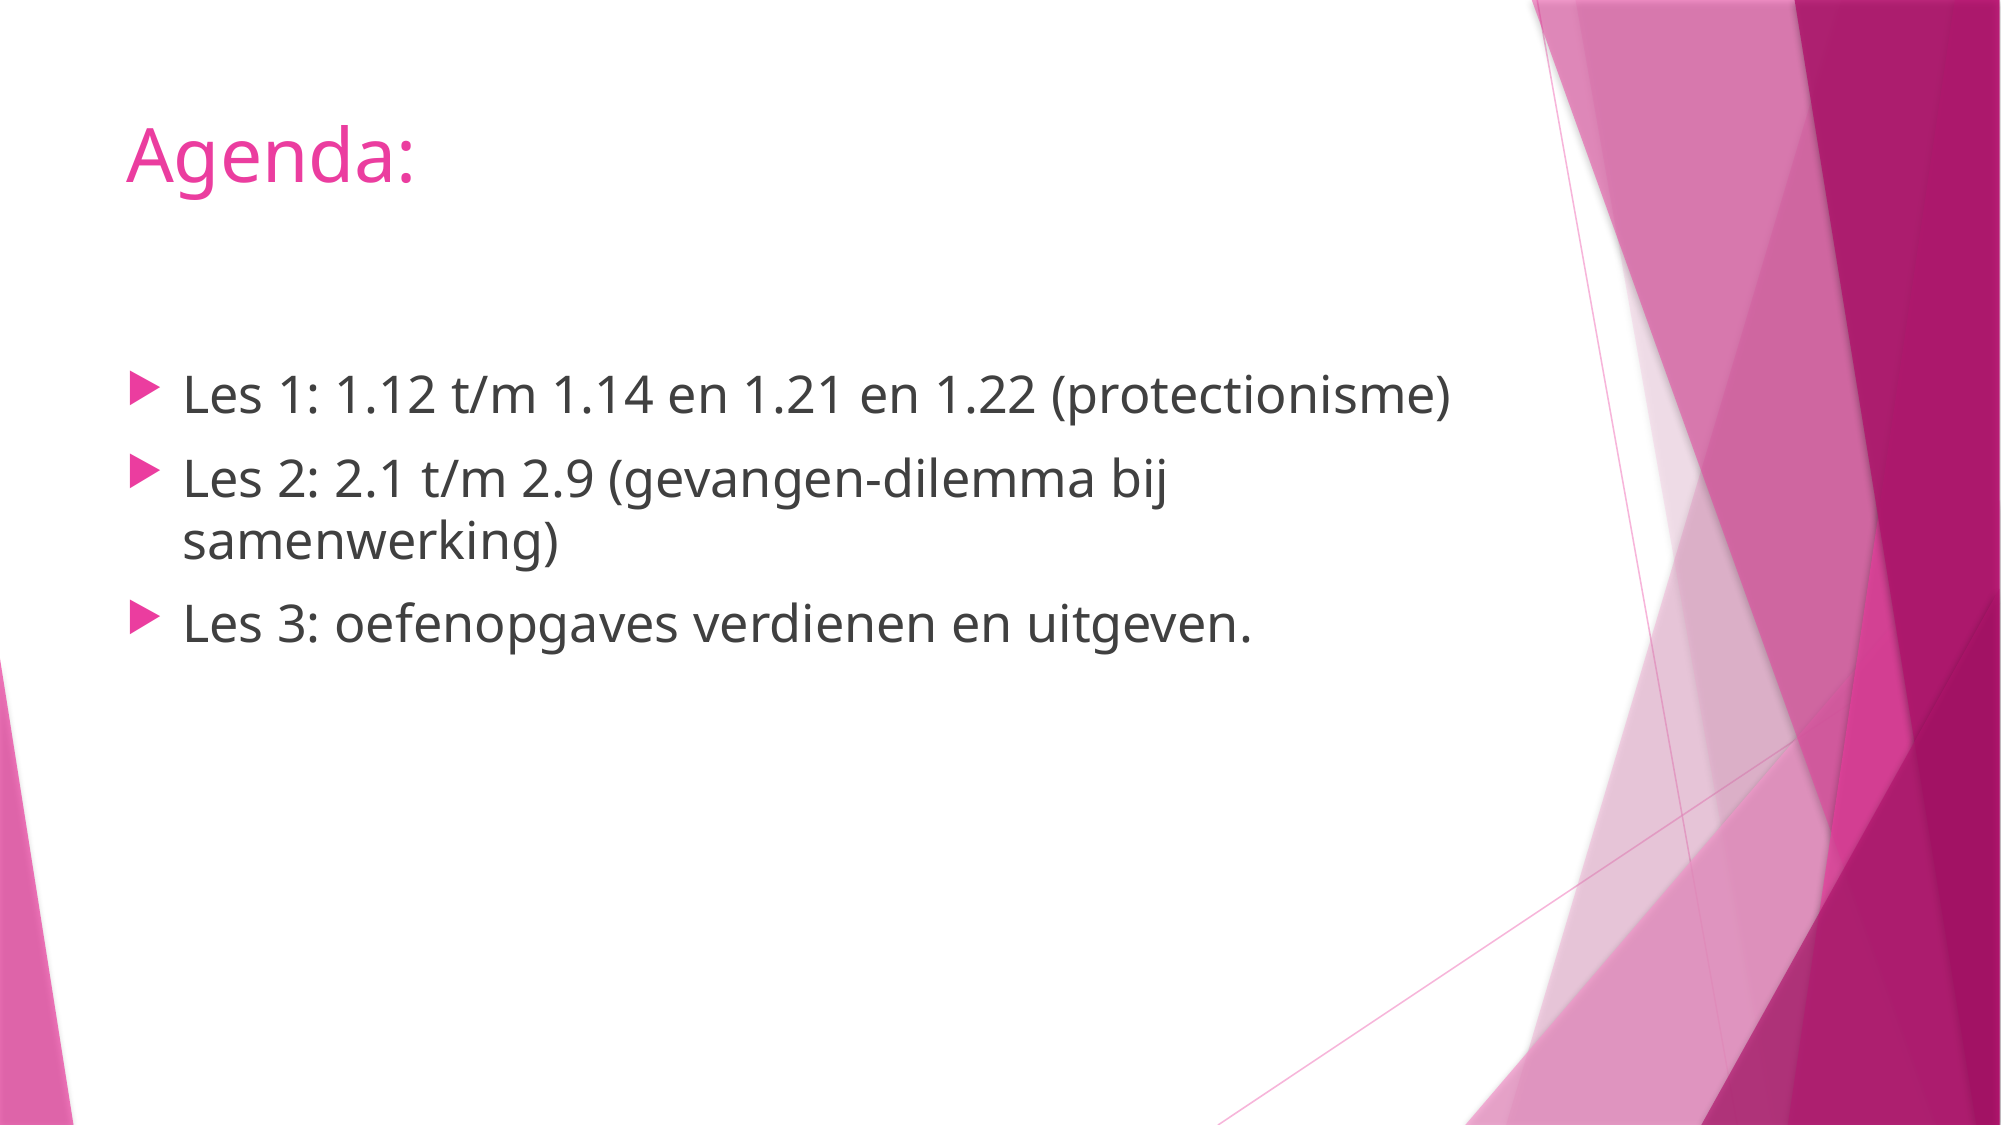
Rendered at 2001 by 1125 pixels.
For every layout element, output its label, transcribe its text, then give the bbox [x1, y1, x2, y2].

title Agenda: [111, 99, 1522, 317]
list Les 1: 1.12 t/m 1.14 en 1.21 en 1.22 (protectionisme) Les 2: 2.1 t/m 2.9 (gevangen-dilemma bij samenwerking) Les 3: oefenopgaves verdienen en uitgeven. [111, 354, 1522, 992]
